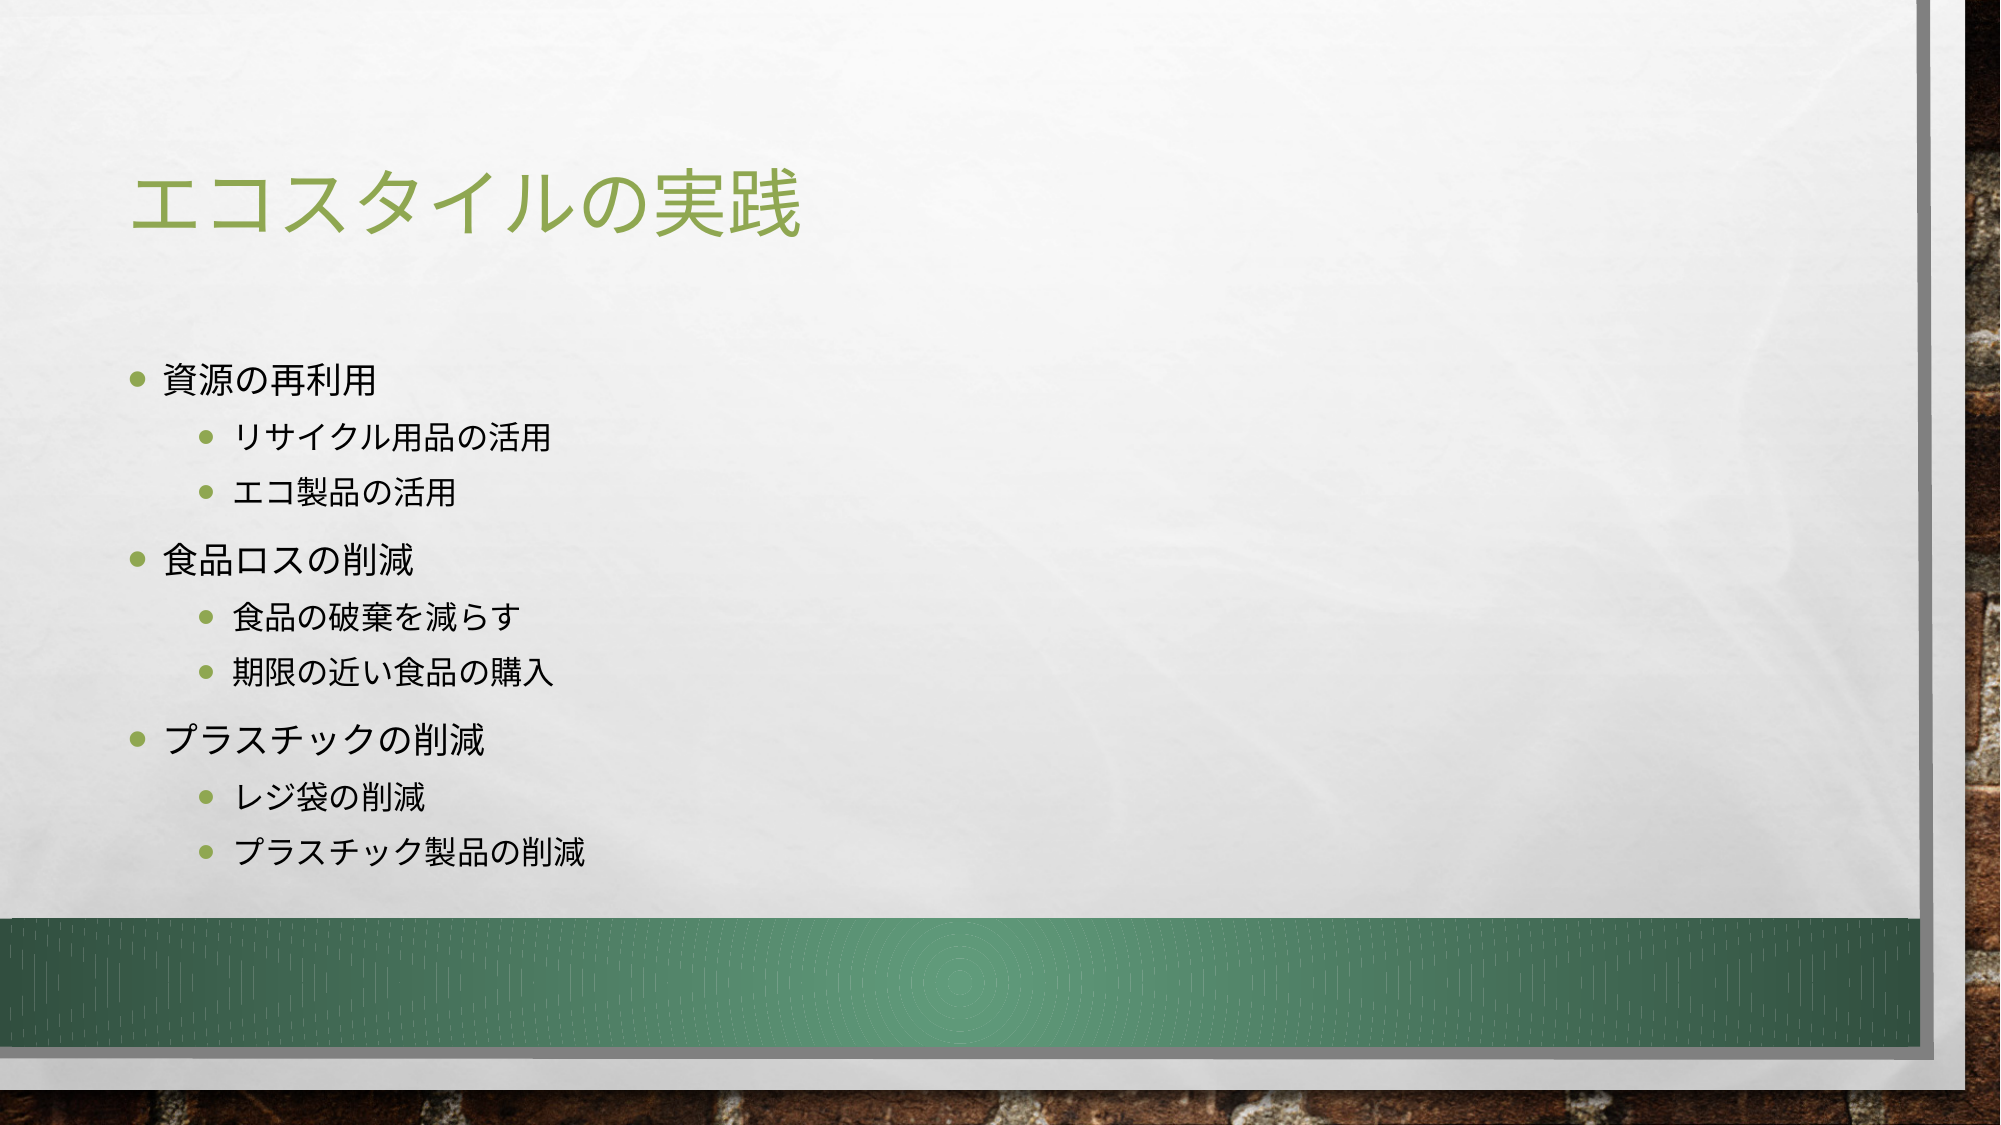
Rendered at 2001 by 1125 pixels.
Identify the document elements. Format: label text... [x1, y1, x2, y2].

list 資源の再利用 リサイクル用品の活用 エコ製品の活用 食品ロスの削減 食品の破棄を減らす 期限の近い食品の購入 プラスチックの削減 レジ袋の削減 プラスチック製品の削減 [112, 338, 1818, 882]
picture [0, 0, 2000, 1125]
title エコスタイルの実践 [112, 112, 1818, 302]
